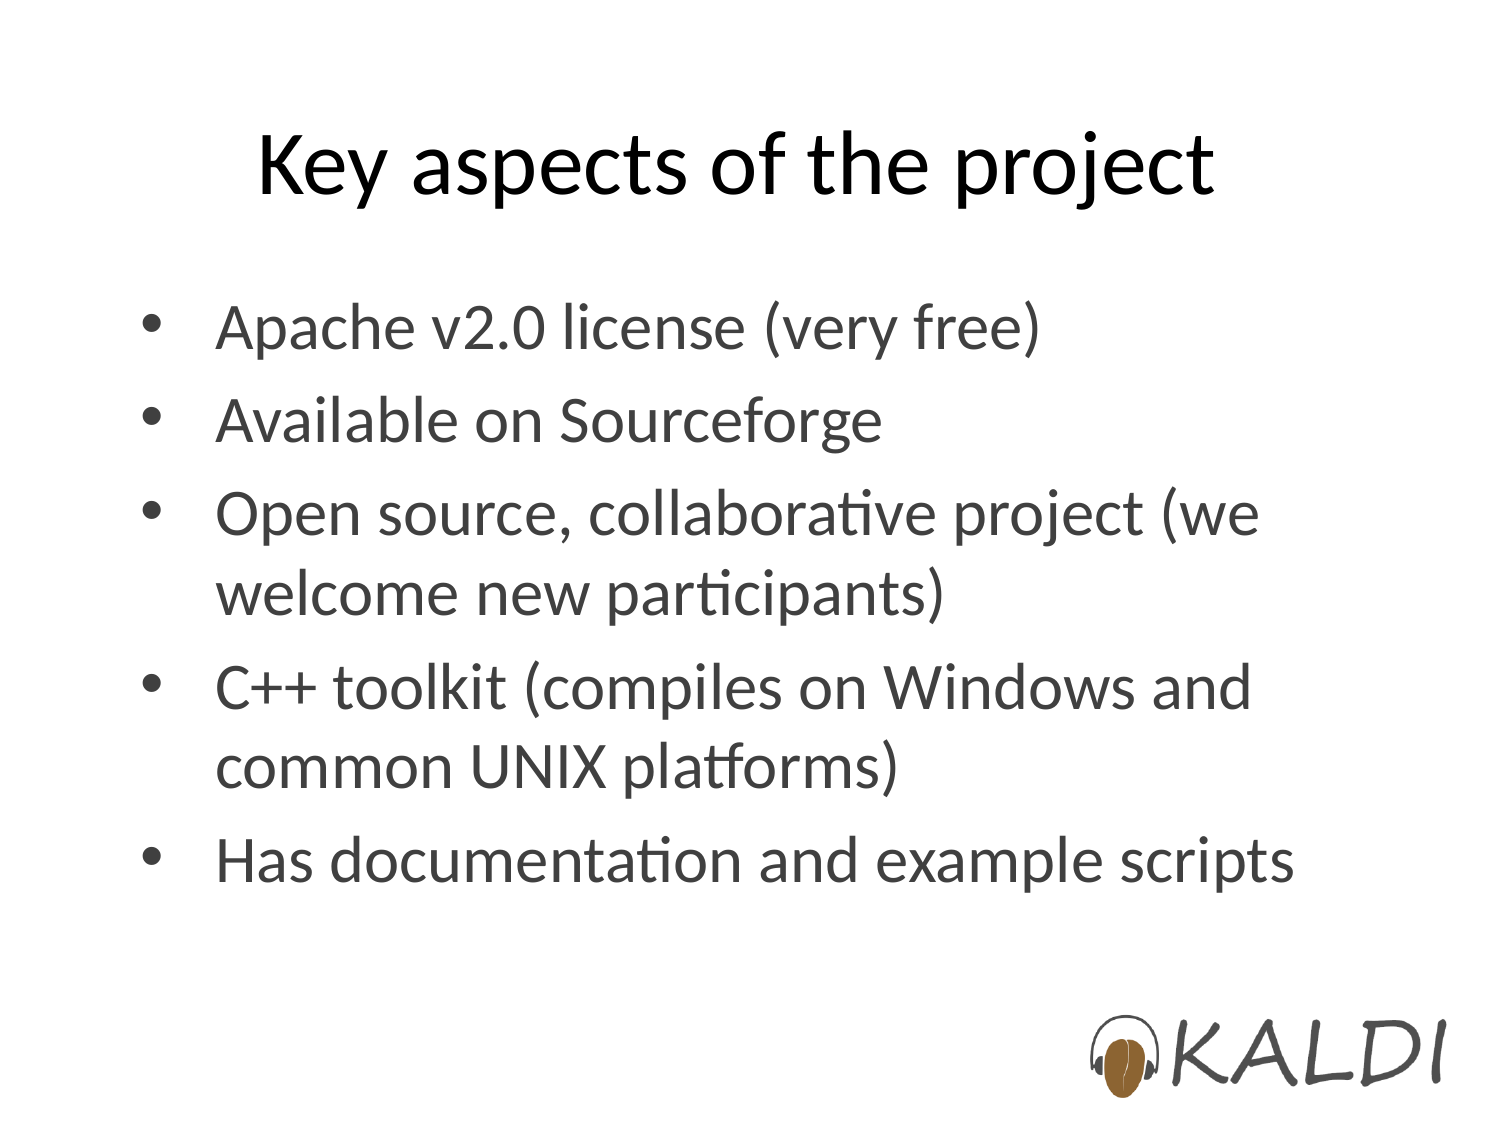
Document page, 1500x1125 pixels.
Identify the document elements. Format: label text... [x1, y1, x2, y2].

picture [1087, 1012, 1464, 1104]
title Key aspects of the project [99, 37, 1375, 279]
subtitle Apache v2.0 license (very free) Available on Sourceforge Open source, collaborative project (we welcome new participants) C++ toolkit (compiles on Windows and common UNIX platforms) Has documentation and example scripts [125, 275, 1350, 988]
